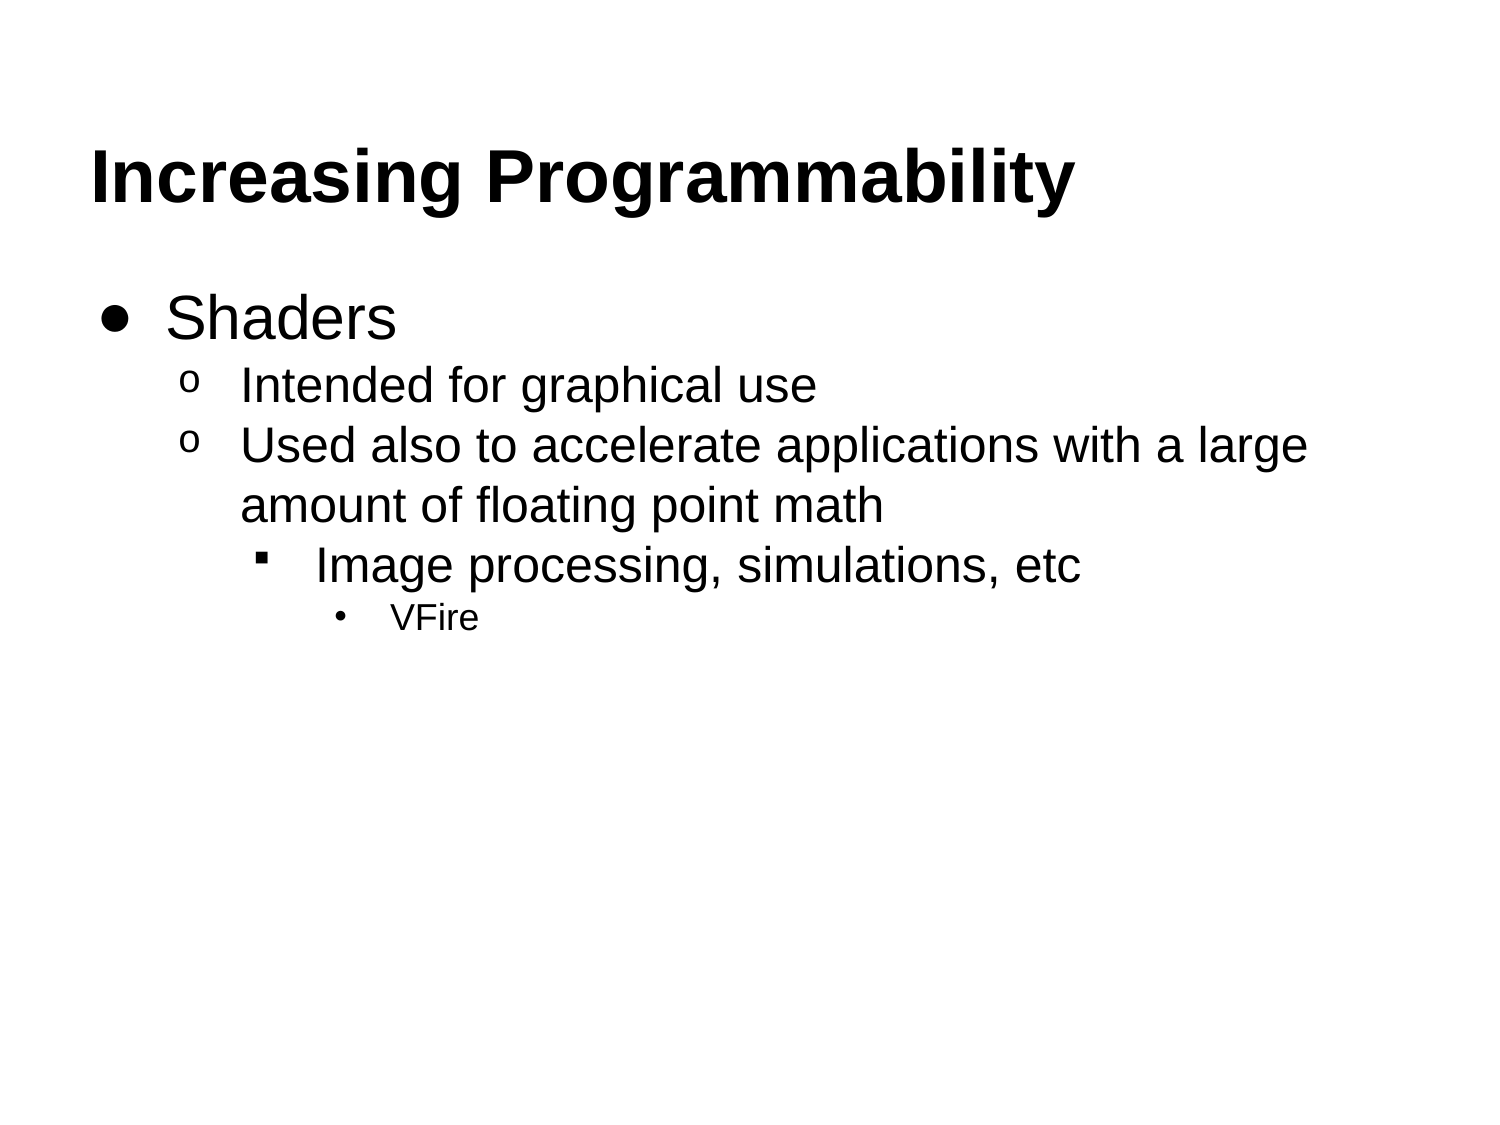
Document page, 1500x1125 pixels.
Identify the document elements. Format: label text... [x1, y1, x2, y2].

list Shaders Intended for graphical use Used also to accelerate applications with a large amount of floating point math Image processing, simulations, etc VFire [75, 262, 1425, 1078]
title Increasing Programmability [75, 45, 1425, 233]
